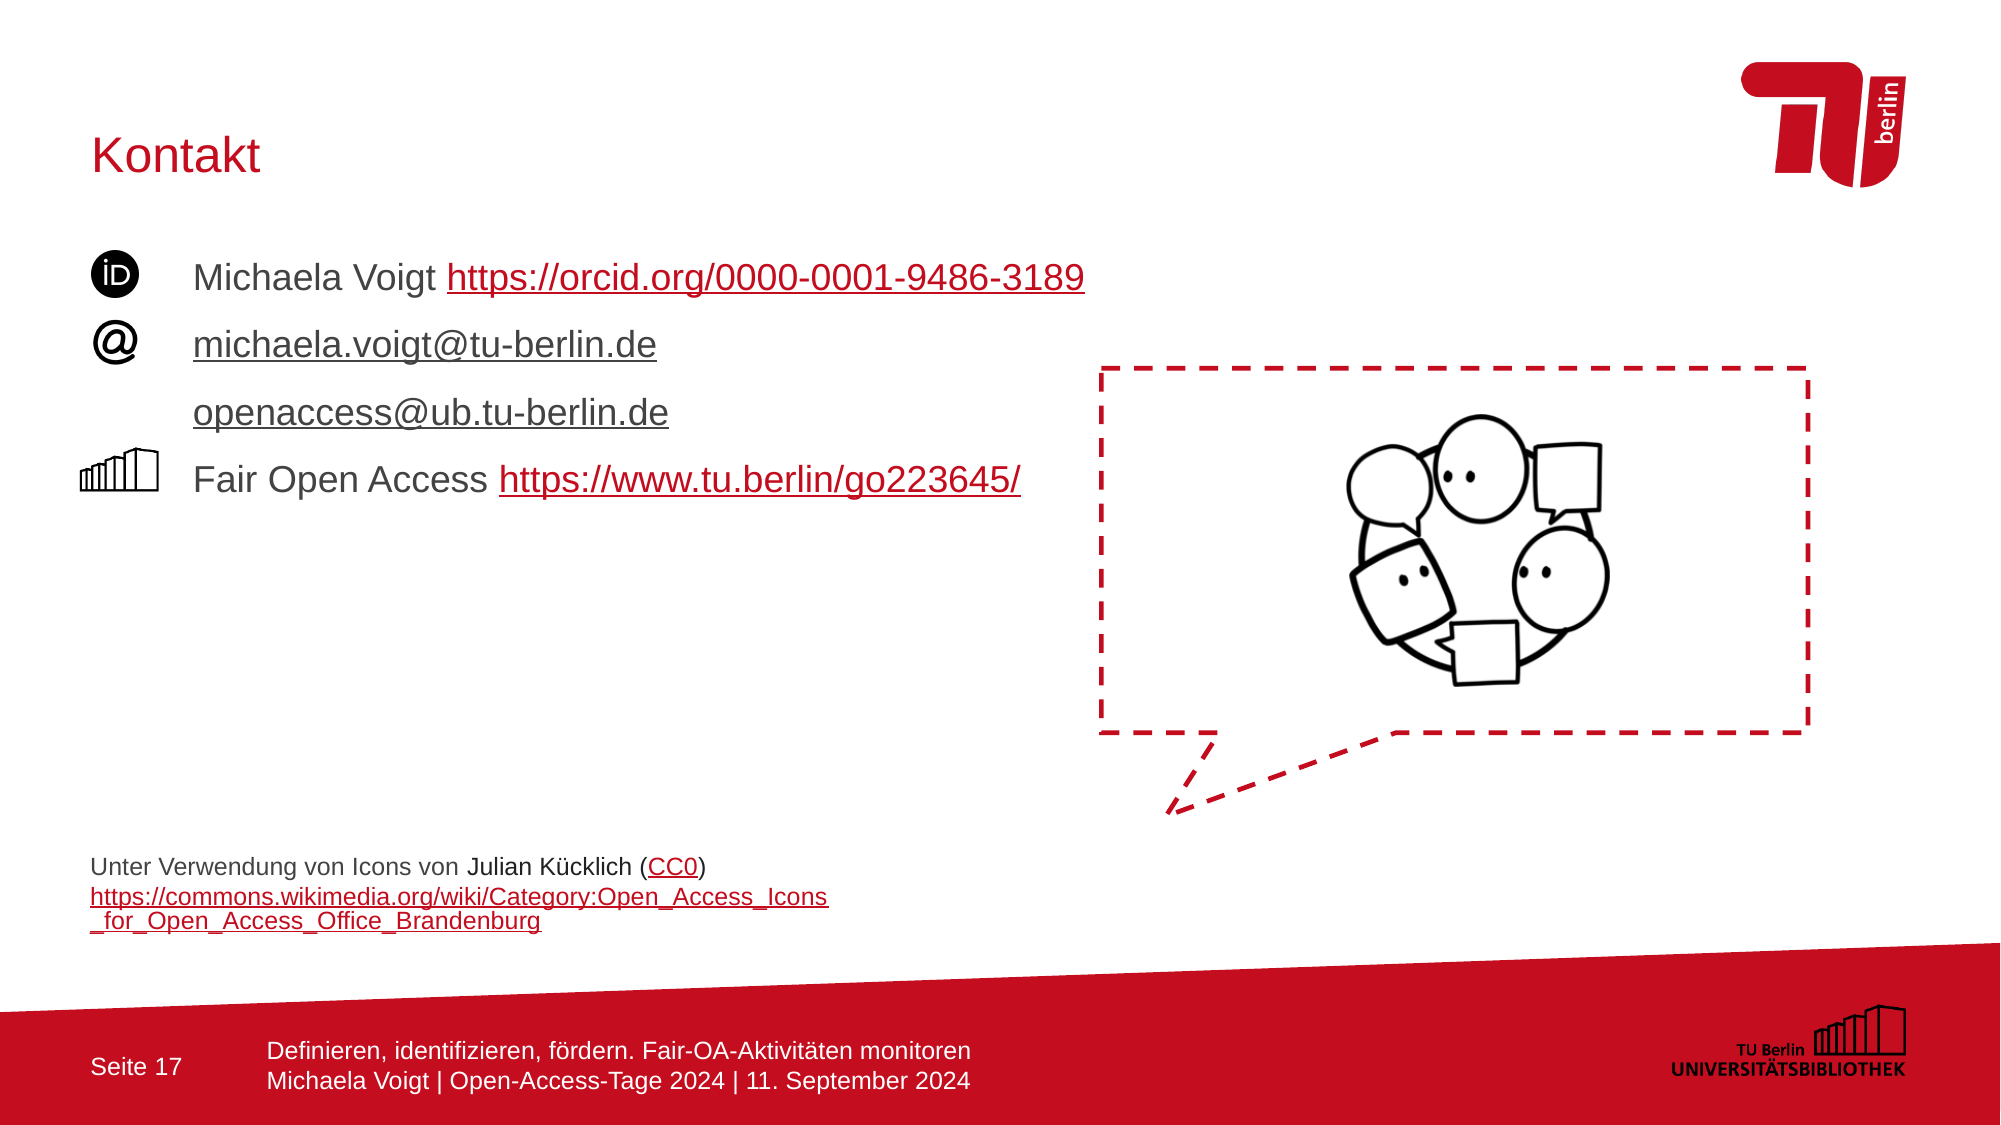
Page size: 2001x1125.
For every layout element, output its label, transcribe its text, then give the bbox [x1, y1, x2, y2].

title Kontakt [91, 65, 1455, 183]
picture [1741, 62, 1906, 188]
text_box Unter Verwendung von Icons von Julian Kücklich (CC0) https://commons.wikimedia.org/wiki/Category:Open_Access_Icons_for_Open_Access_Office_Brandenburg [75, 842, 854, 948]
picture [91, 250, 139, 298]
text_box Michaela Voigt https://orcid.org/0000-0001-9486-3189 michaela.voigt@tu-berlin.de openaccess@ub.tu-berlin.de Fair Open Access https://www.tu.berlin/go223645/ [178, 222, 1626, 508]
picture [75, 447, 159, 493]
picture [1672, 1004, 1906, 1076]
picture [91, 318, 139, 366]
text_box [1100, 367, 1810, 819]
picture [1346, 414, 1610, 687]
